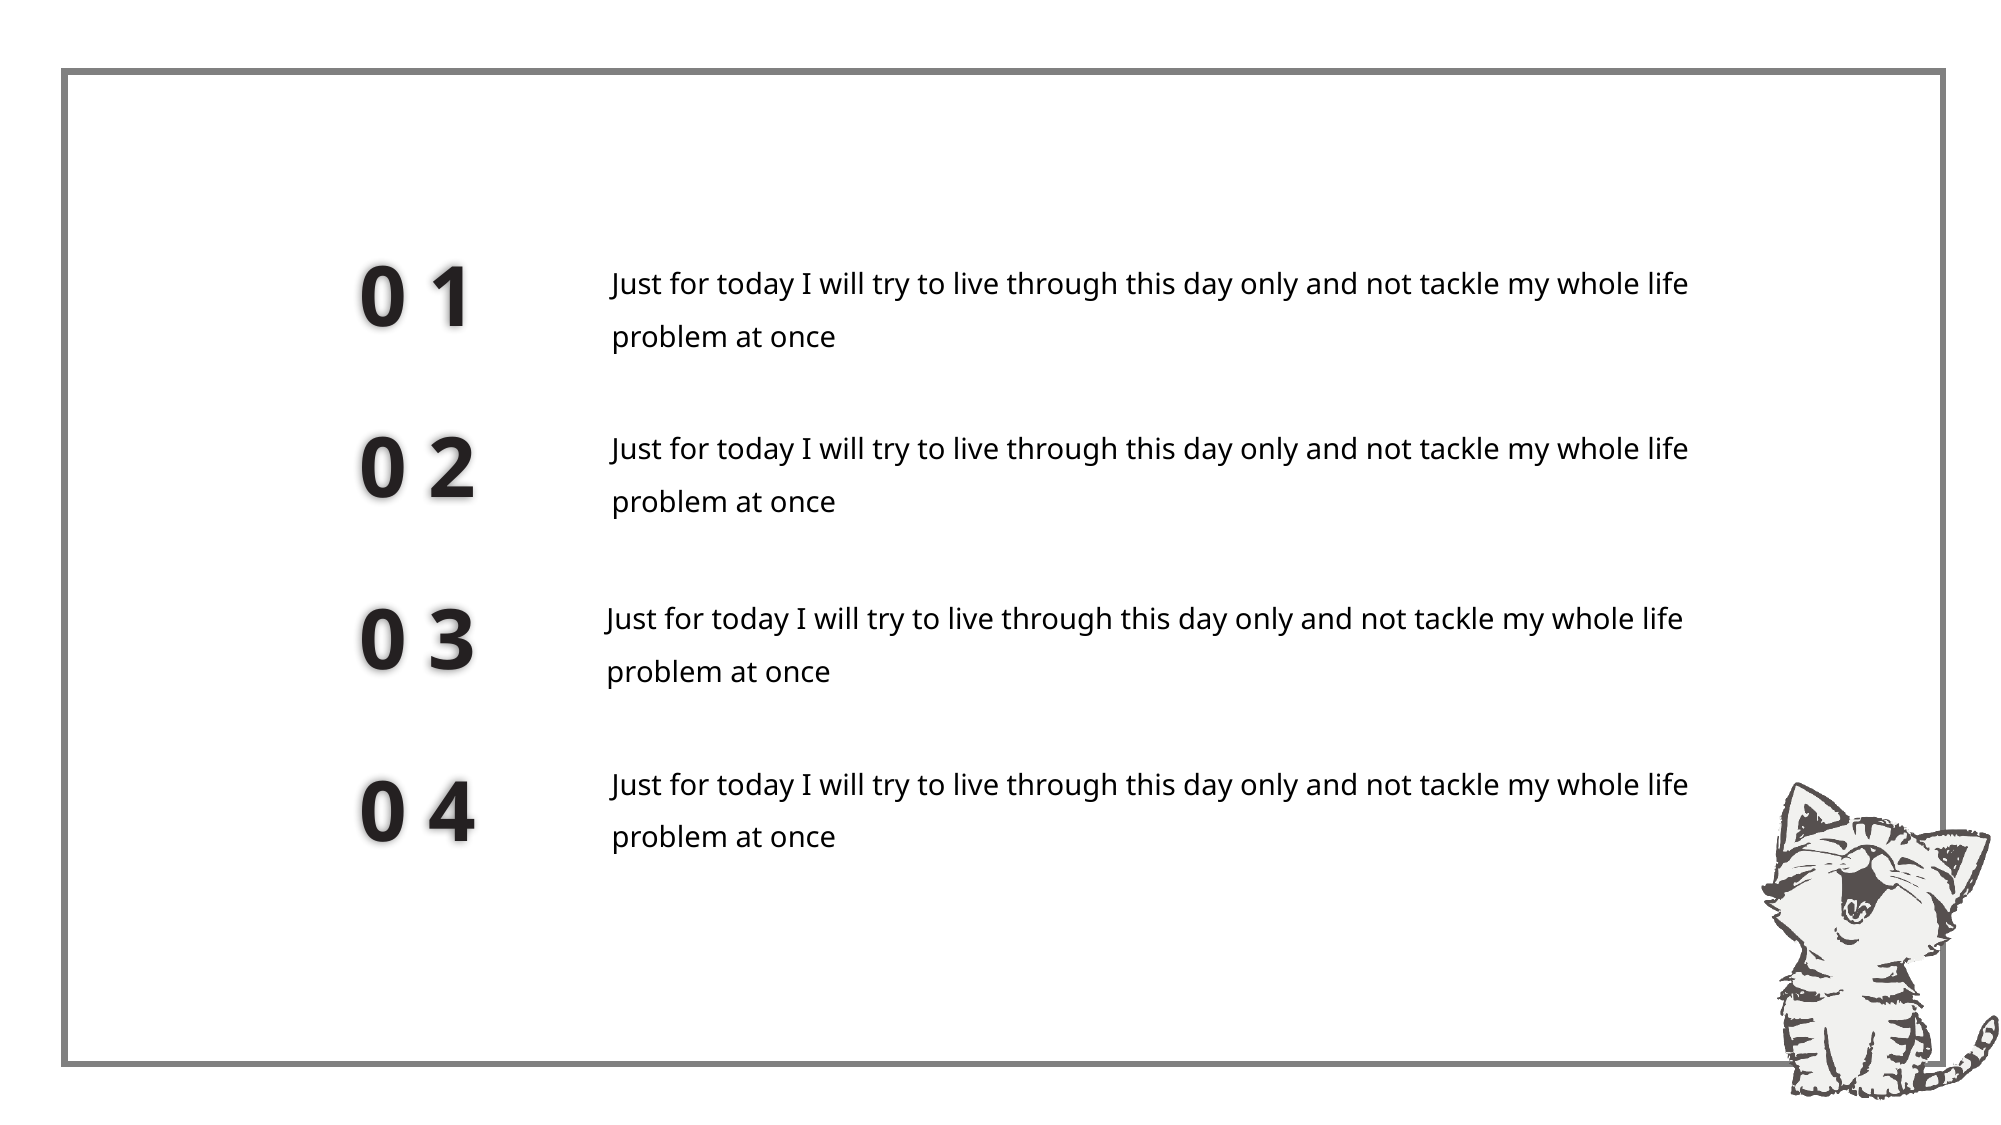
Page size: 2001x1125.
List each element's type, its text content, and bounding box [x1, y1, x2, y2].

text_box Just for today I will try to live through this day only and not tackle my whole life problem at once [591, 575, 1747, 696]
text_box Just for today I will try to live through this day only and not tackle my whole life problem at once [596, 405, 1753, 526]
picture [1673, 733, 2000, 1125]
text_box 0 4 [305, 750, 531, 866]
text_box 0 3 [305, 578, 531, 694]
text_box Just for today I will try to live through this day only and not tackle my whole life problem at once [596, 240, 1753, 361]
text_box [64, 70, 1944, 1065]
text_box 0 1 [305, 235, 531, 351]
text_box 0 2 [305, 407, 531, 522]
text_box Just for today I will try to live through this day only and not tackle my whole life problem at once [596, 740, 1673, 861]
